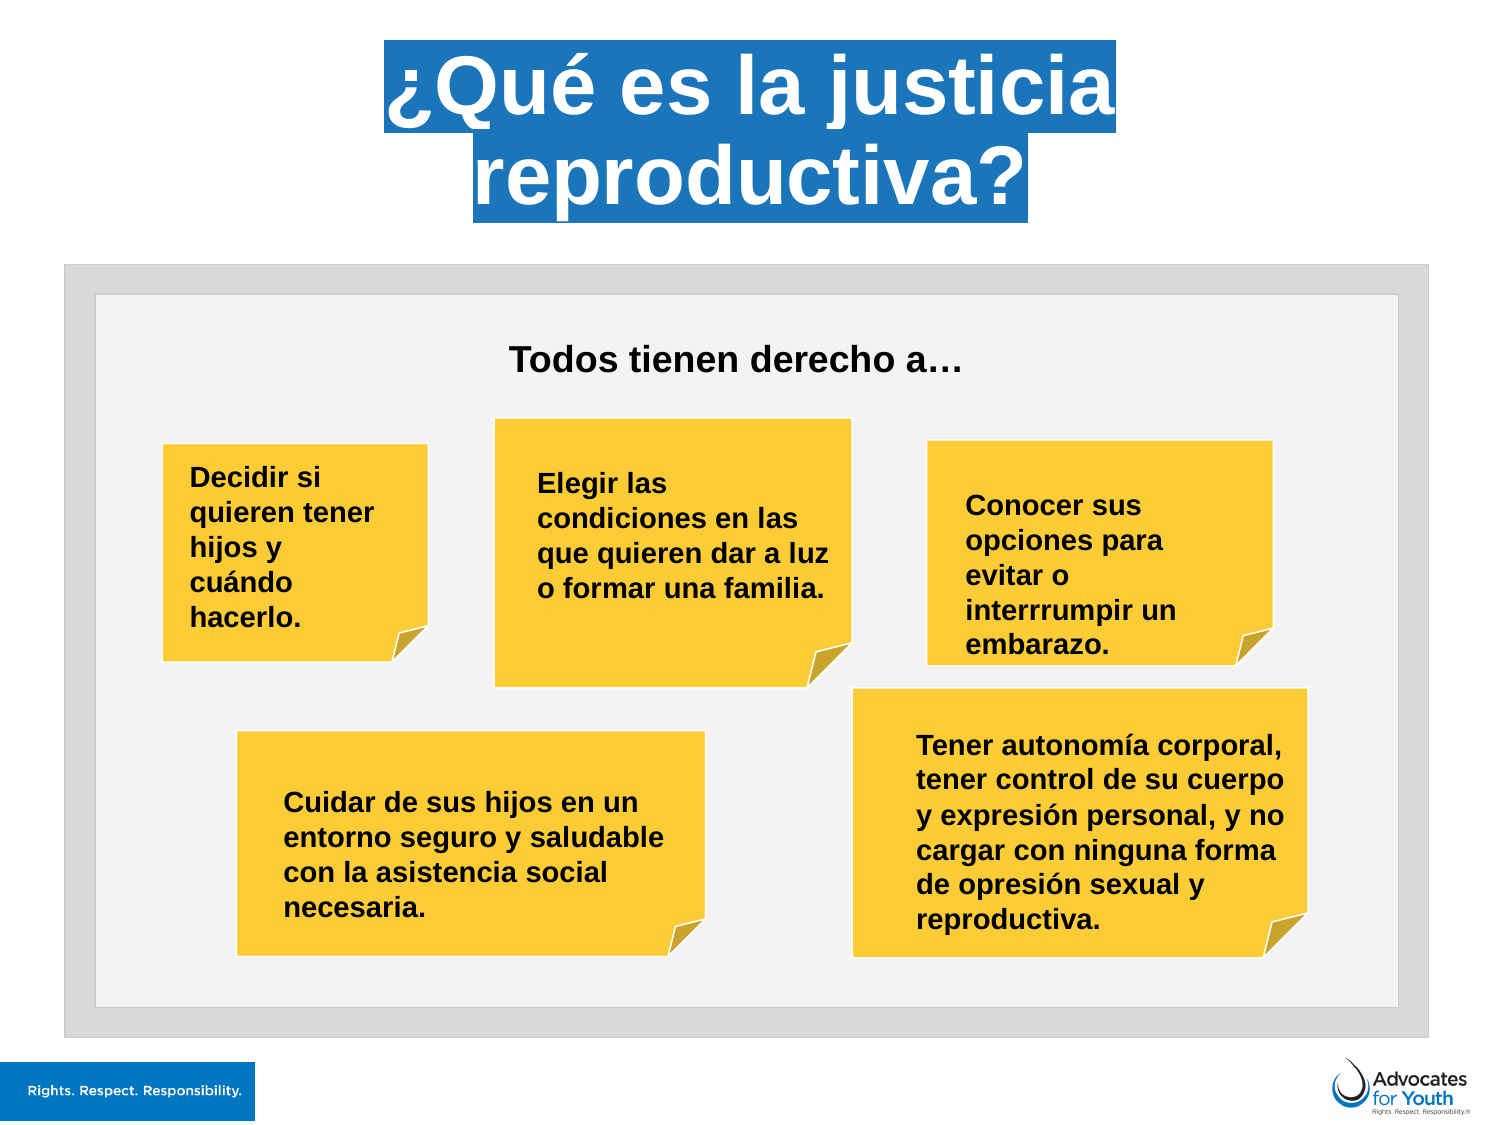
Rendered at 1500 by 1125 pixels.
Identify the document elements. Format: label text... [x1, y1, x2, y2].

title ¿Qué es la justicia reproductiva? [110, 71, 1390, 260]
text_box [65, 264, 1429, 1038]
text_box [926, 439, 1274, 666]
text_box [95, 294, 1398, 1007]
text_box [236, 730, 706, 957]
text_box Elegir las condiciones en las que quieren dar a luz o formar una familia. [522, 449, 852, 620]
text_box [162, 443, 429, 663]
text_box [493, 417, 853, 688]
text_box Conocer sus opciones para evitar o interrrumpir un embarazo. [950, 471, 1260, 676]
text_box [852, 687, 1309, 958]
picture [0, 1062, 255, 1121]
text_box Cuidar de sus hijos en un entorno seguro y saludable con la asistencia social necesaria. [268, 768, 706, 939]
picture [1318, 1050, 1488, 1125]
text_box Decidir si quieren tener hijos y cuándo hacerlo. [174, 443, 404, 649]
text_box Tener autonomía corporal, tener control de su cuerpo y expresión personal, y no cargar con ninguna forma de opresión sexual y reproductiva. [901, 710, 1313, 951]
text_box Todos tienen derecho a… [493, 319, 1097, 395]
